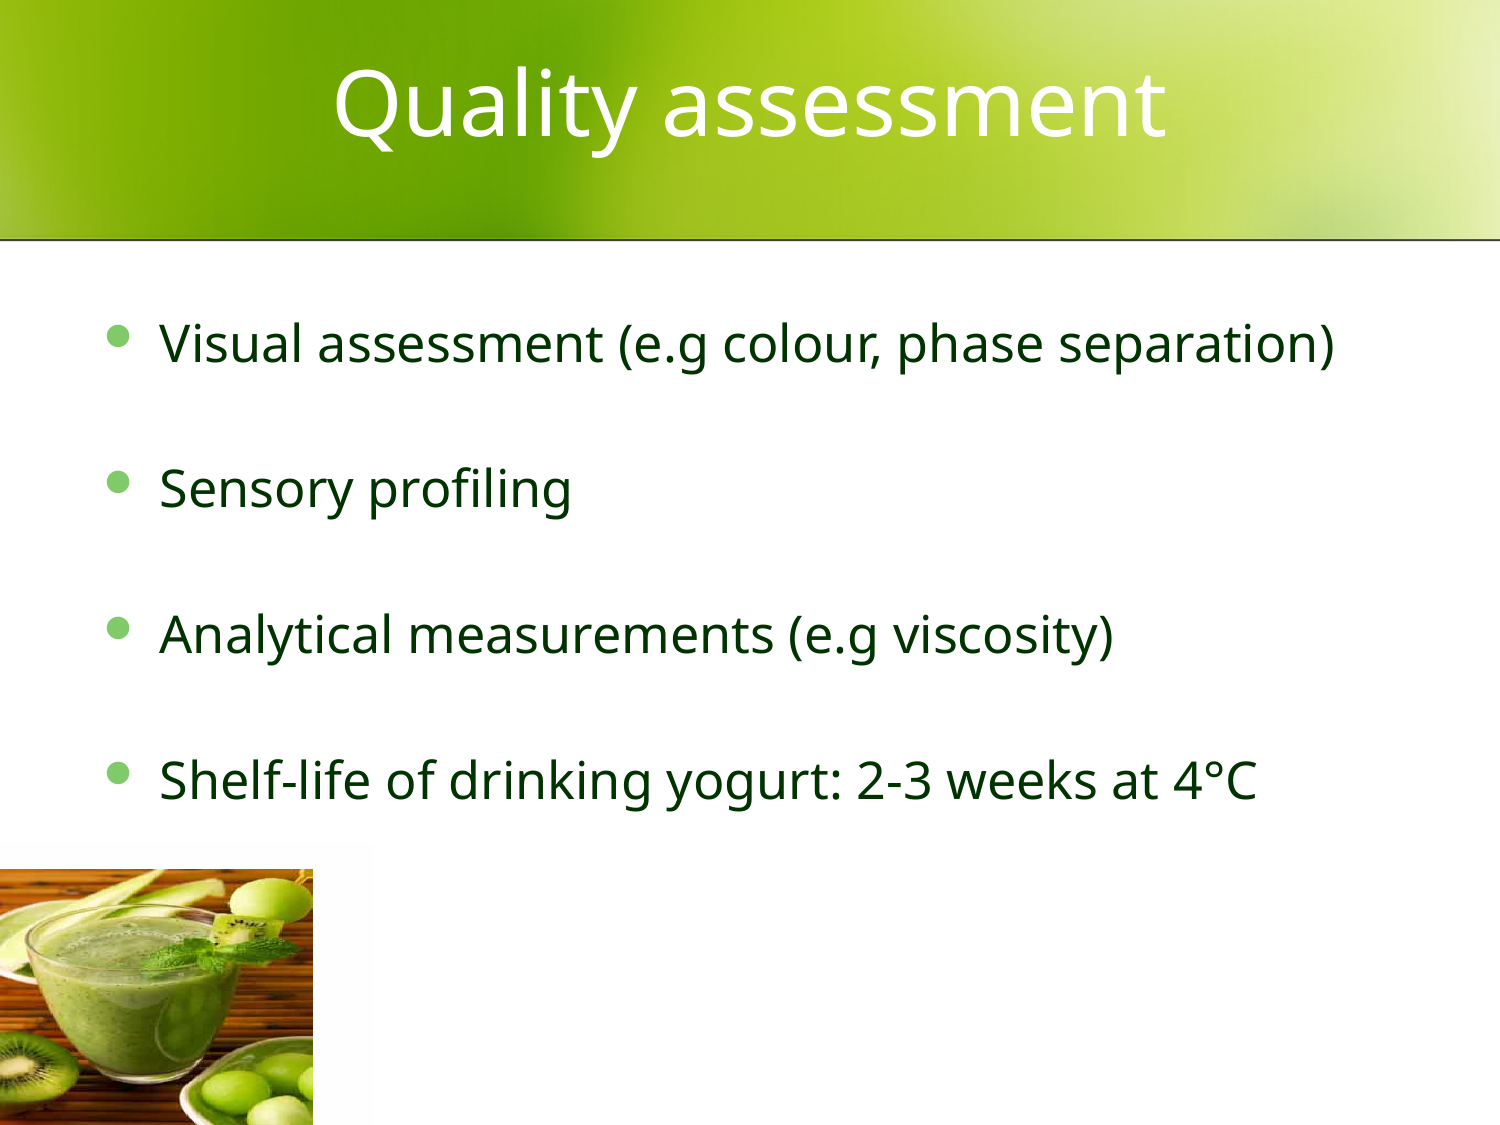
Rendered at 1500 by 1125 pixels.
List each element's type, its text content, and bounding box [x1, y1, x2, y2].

list Visual assessment (e.g colour, phase separation) Sensory profiling Analytical measurements (e.g viscosity) Shelf-life of drinking yogurt: 2-3 weeks at 4°C [88, 302, 1500, 966]
title Quality assessment [62, 24, 1438, 176]
picture [0, 0, 1500, 1125]
